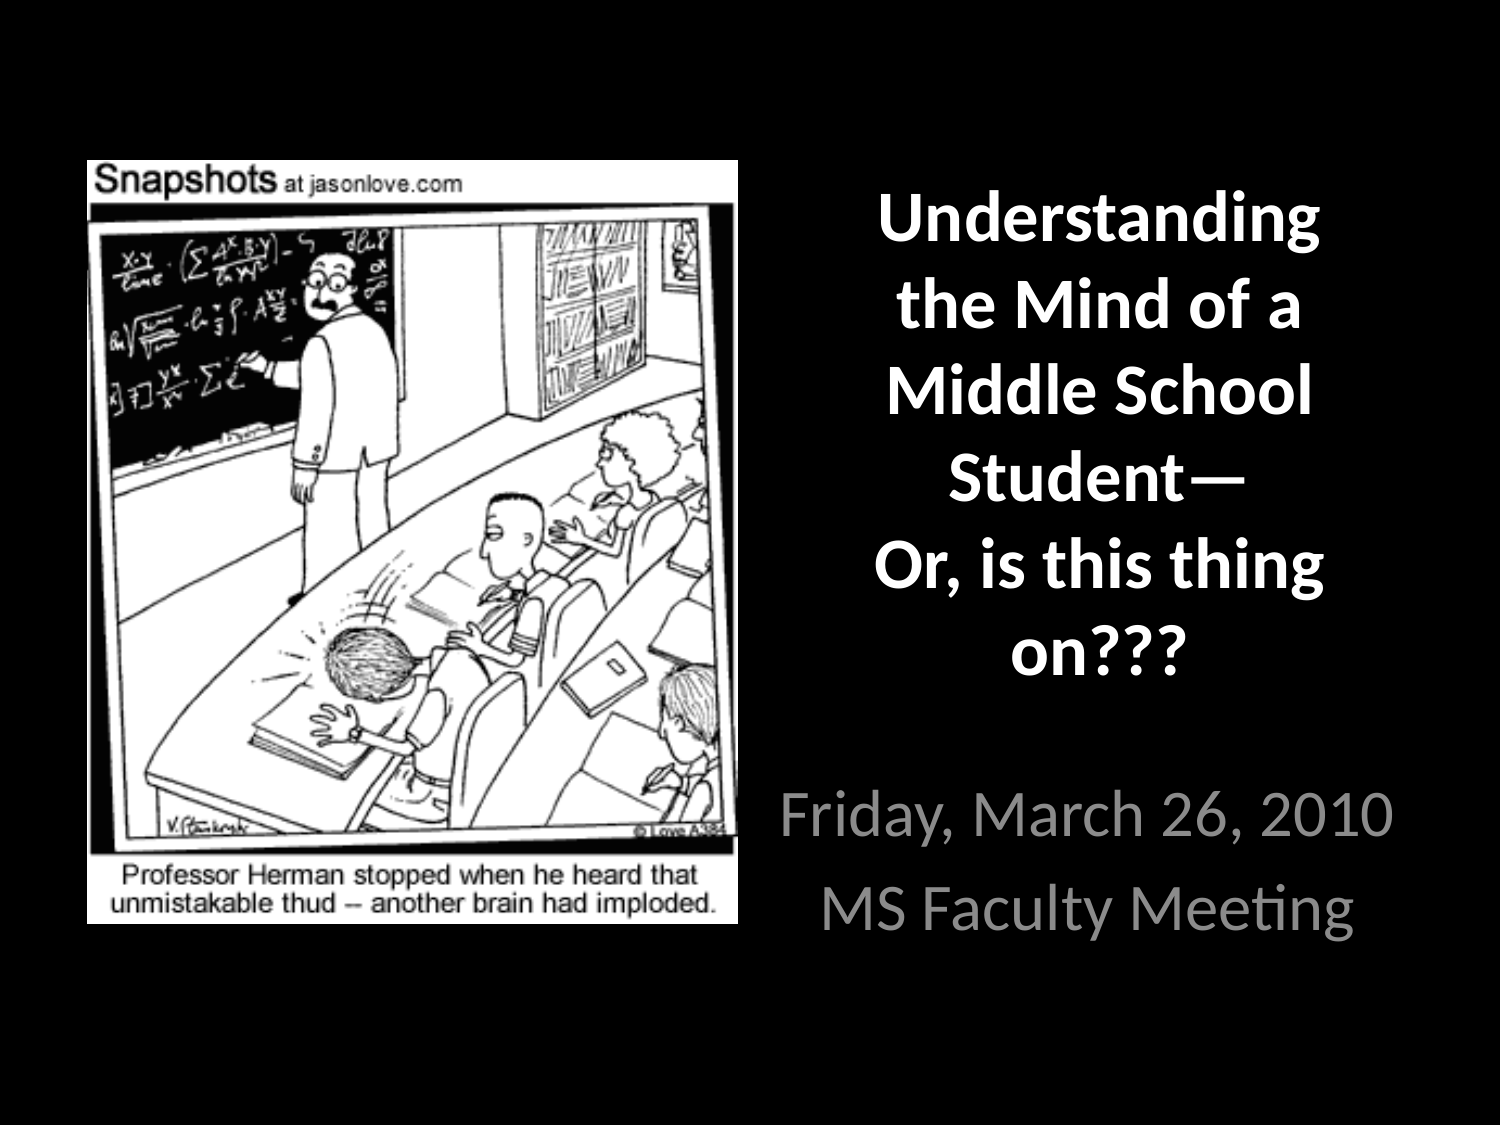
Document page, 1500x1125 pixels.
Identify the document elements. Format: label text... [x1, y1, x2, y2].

title Understanding the Mind of a Middle School Student— Or, is this thing on??? [812, 160, 1388, 762]
subtitle Friday, March 26, 2010 MS Faculty Meeting [737, 762, 1438, 967]
picture [87, 160, 738, 924]
